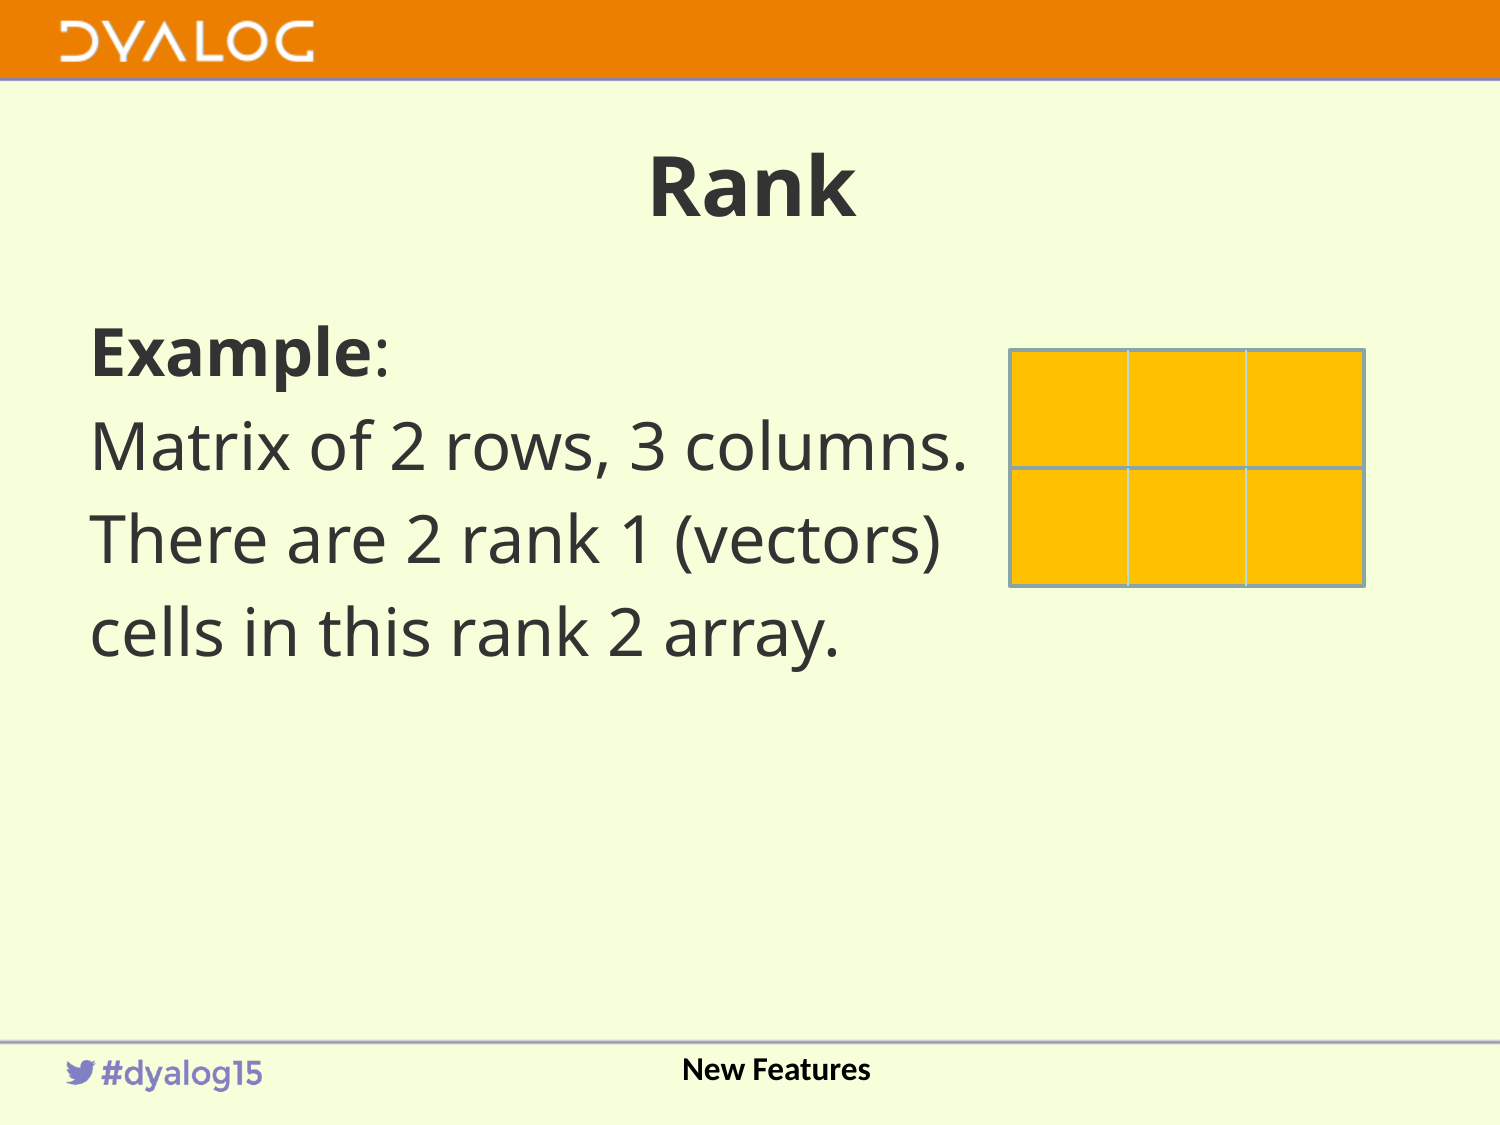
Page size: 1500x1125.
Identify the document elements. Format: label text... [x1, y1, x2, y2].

footer New Features [667, 1039, 892, 1100]
picture [0, 0, 1500, 1125]
list Example: Matrix of 2 rows, 3 columns. There are 2 rank 1 (vectors) cells in this rank 2 array. [75, 302, 1425, 1005]
title Rank [76, 125, 1427, 256]
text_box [1009, 349, 1365, 467]
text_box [1009, 467, 1365, 587]
